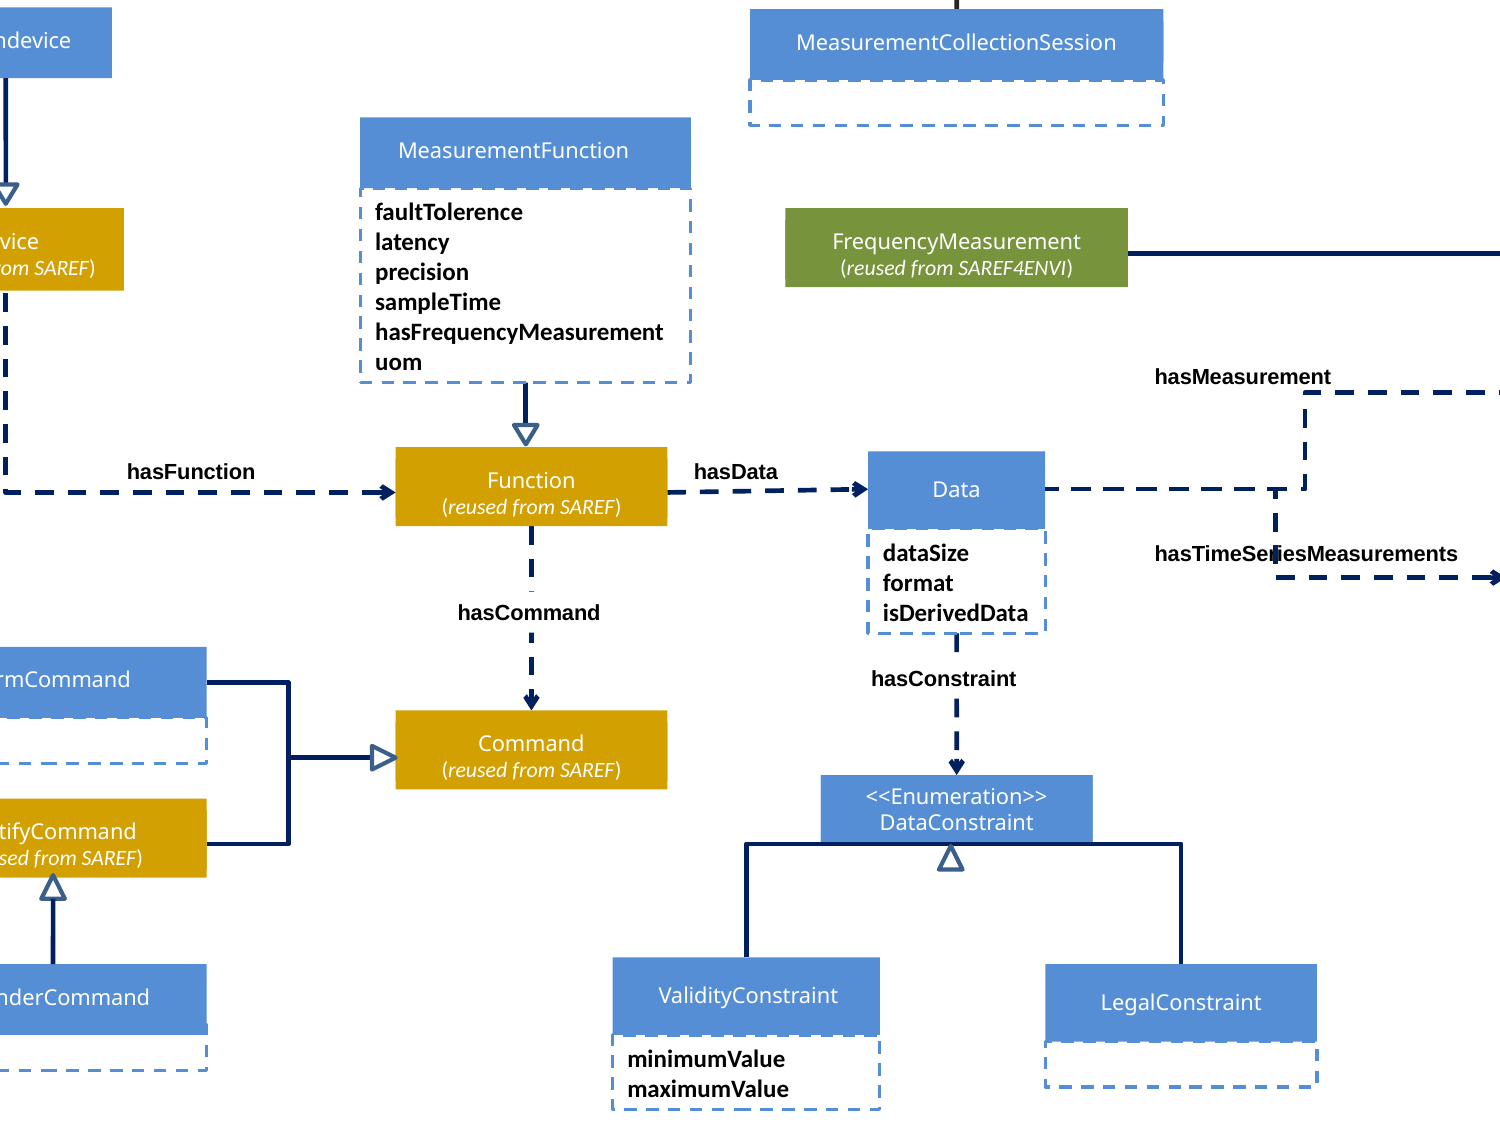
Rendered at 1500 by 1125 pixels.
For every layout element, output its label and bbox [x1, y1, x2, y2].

text_box [0, 0, 1500, 1111]
